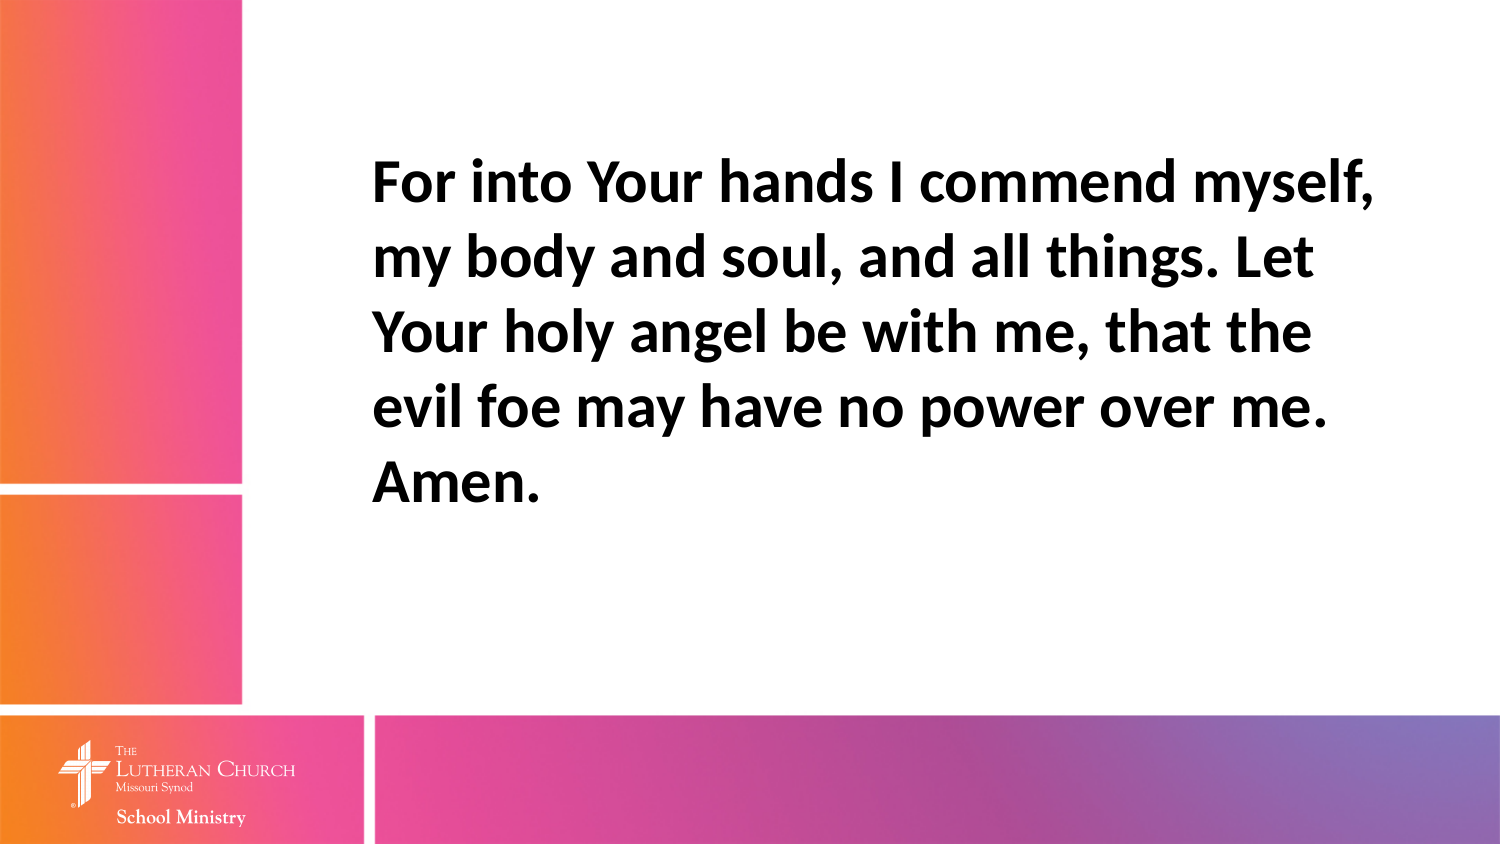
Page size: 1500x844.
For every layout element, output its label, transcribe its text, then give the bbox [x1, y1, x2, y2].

list For into Your hands I commend myself, my body and soul, and all things. Let Your holy angel be with me, that the evil foe may have no power over me. Amen. [315, 44, 1429, 688]
picture [0, 0, 1500, 844]
